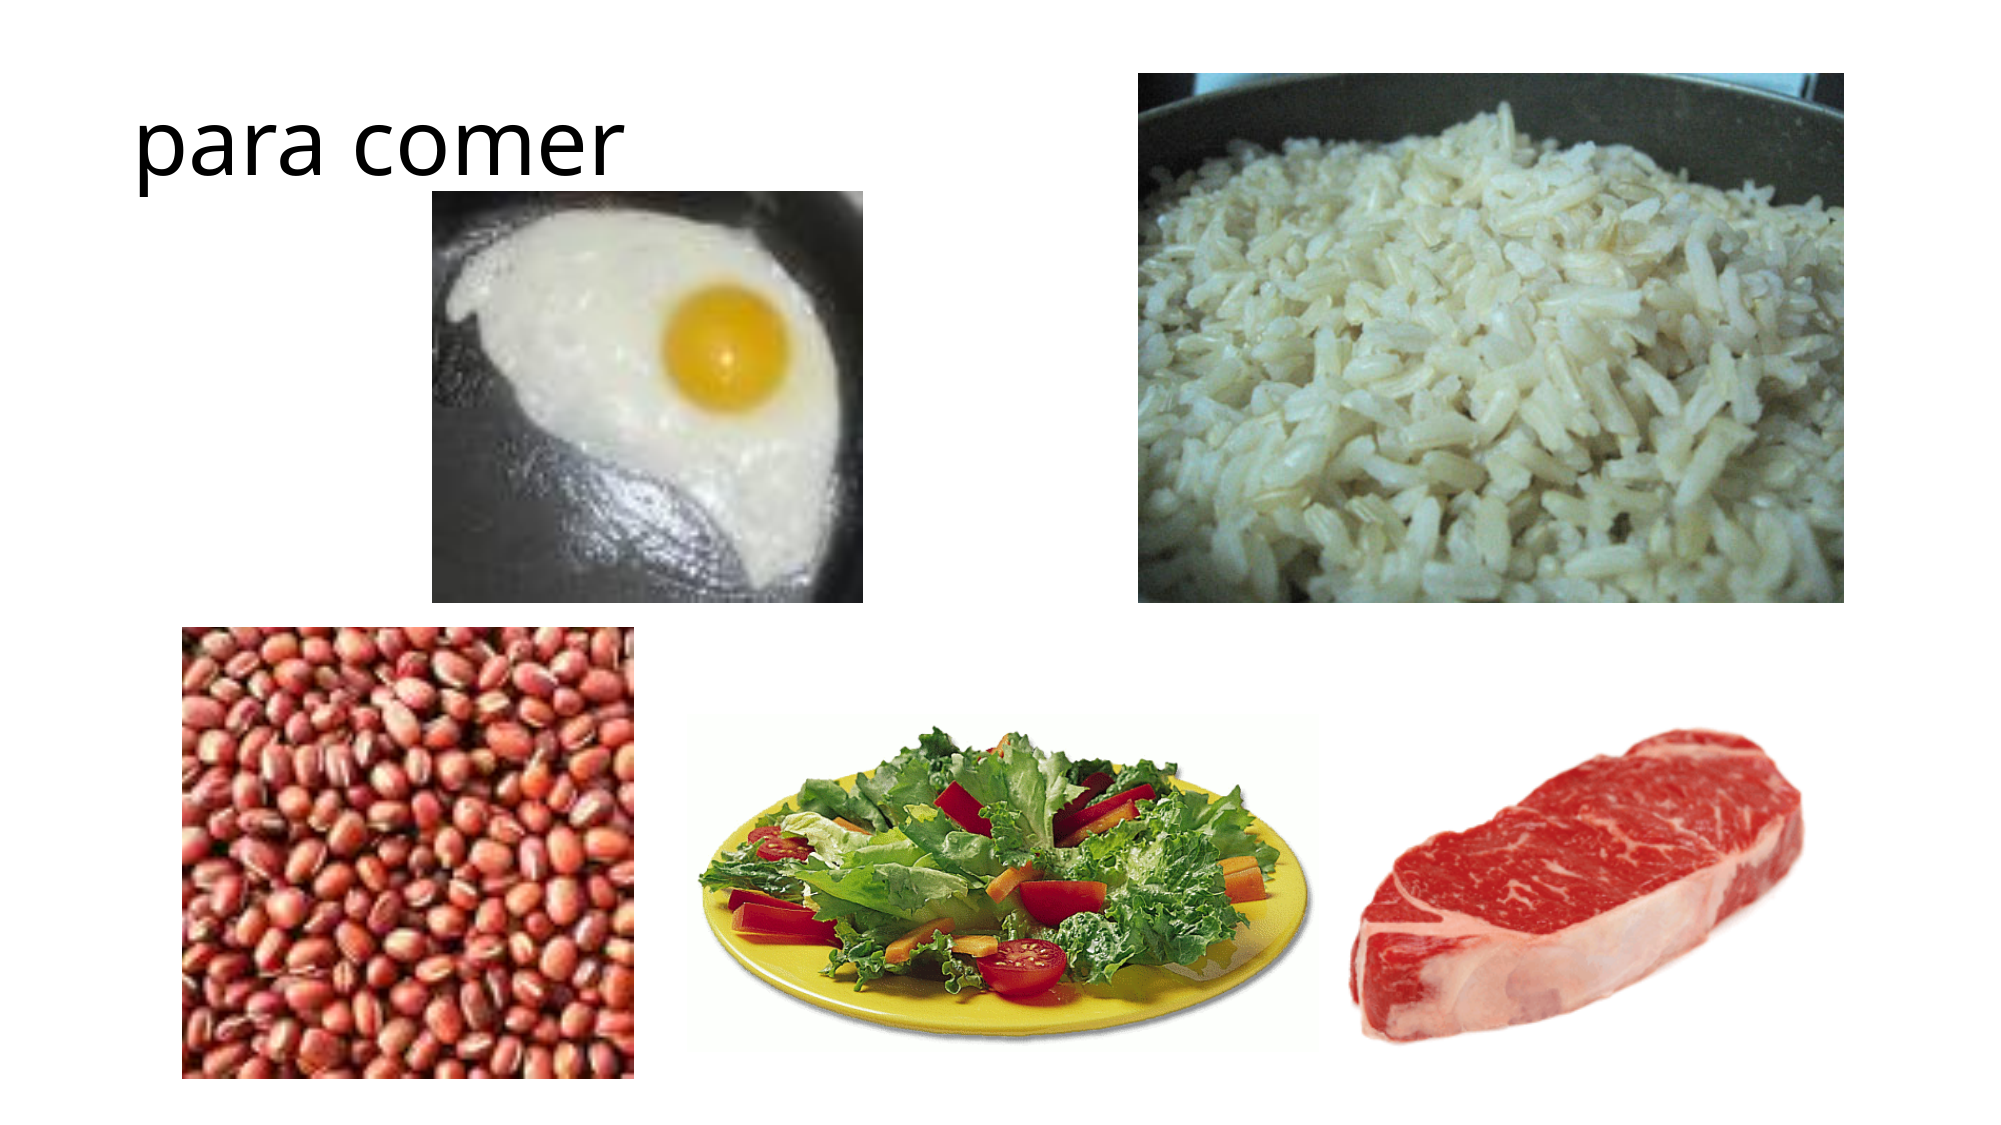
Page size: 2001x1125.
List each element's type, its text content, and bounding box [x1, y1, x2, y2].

picture [687, 714, 1319, 1053]
picture [182, 627, 634, 1079]
title para comer [117, 37, 863, 241]
picture [1331, 641, 1822, 1125]
picture [1138, 73, 1844, 603]
picture [432, 191, 863, 603]
